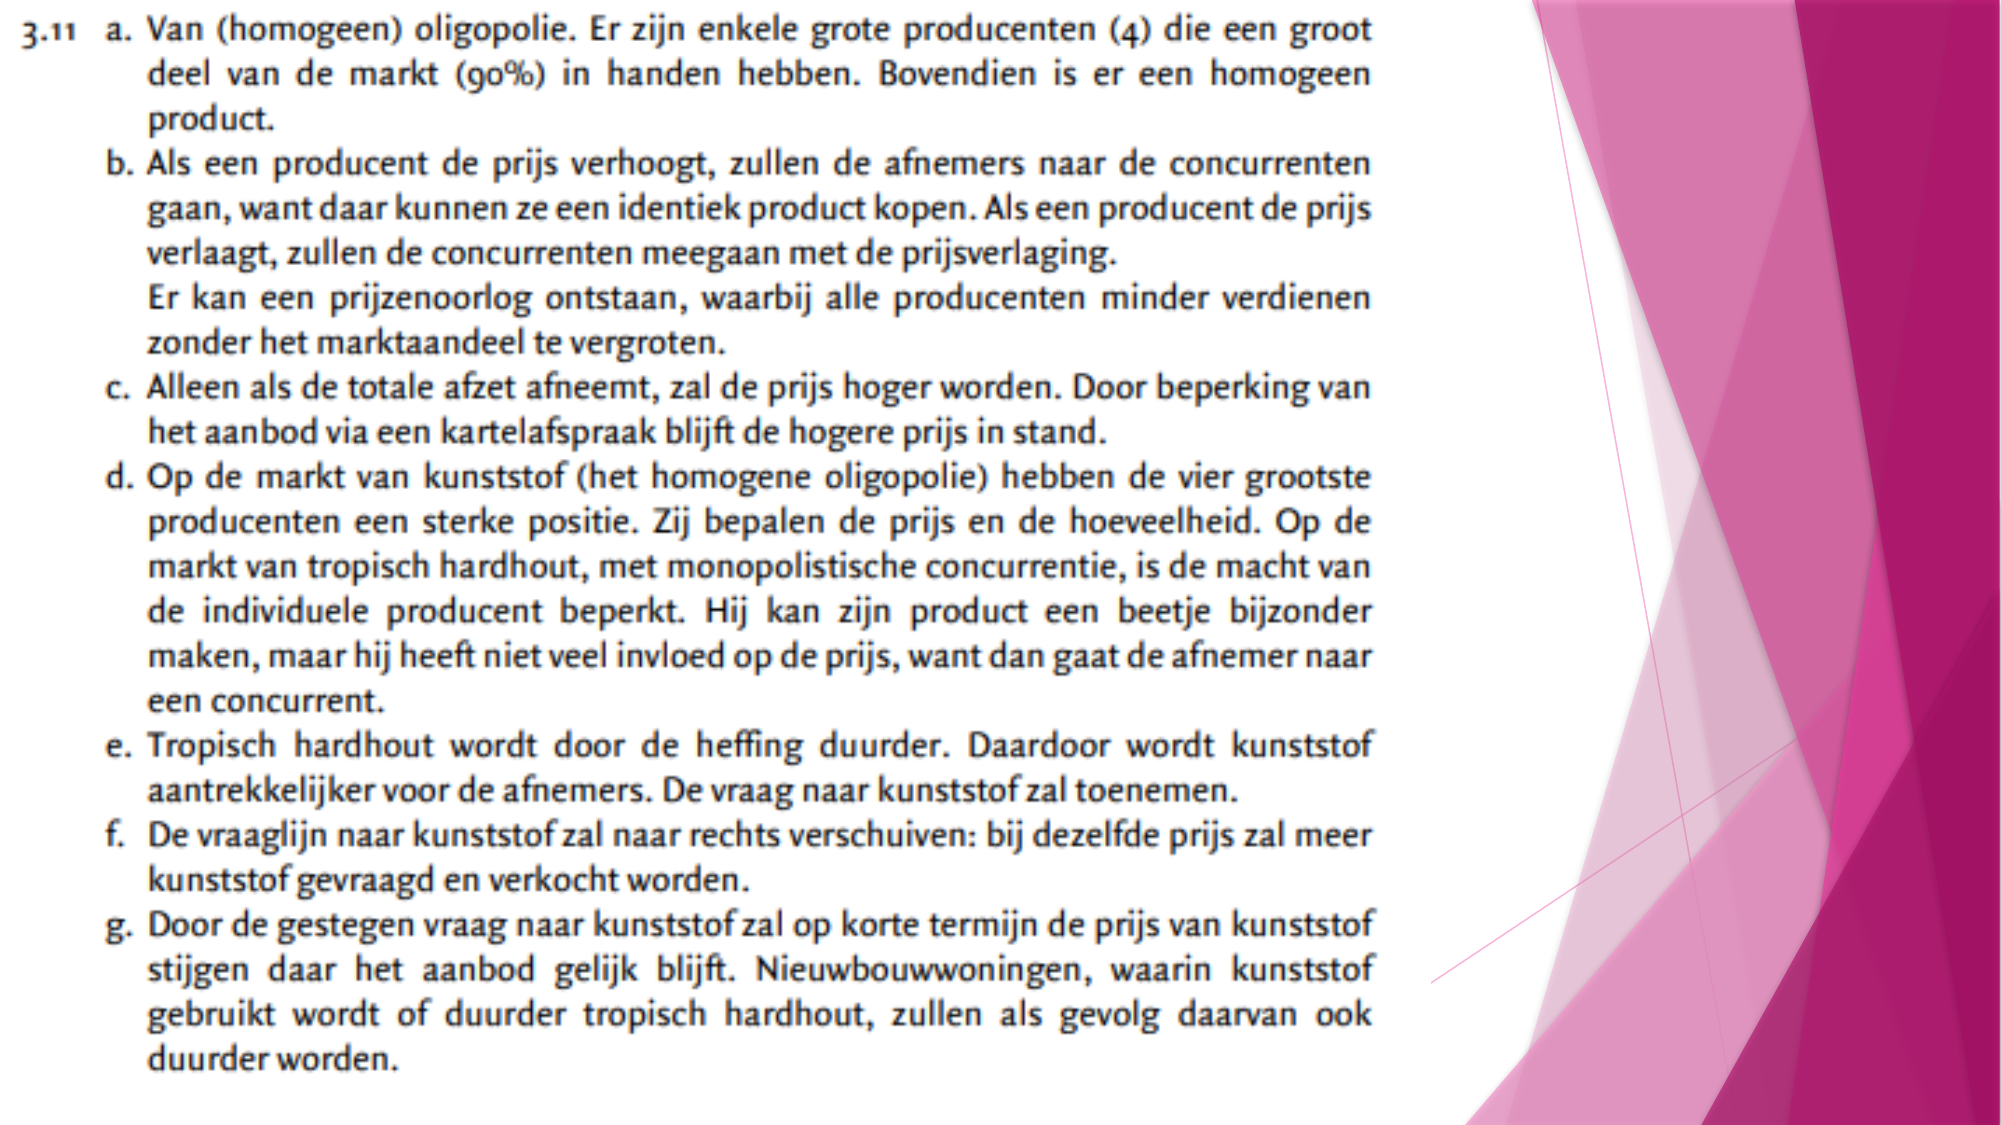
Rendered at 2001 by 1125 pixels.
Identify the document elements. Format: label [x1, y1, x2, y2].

picture [0, 0, 1432, 1125]
